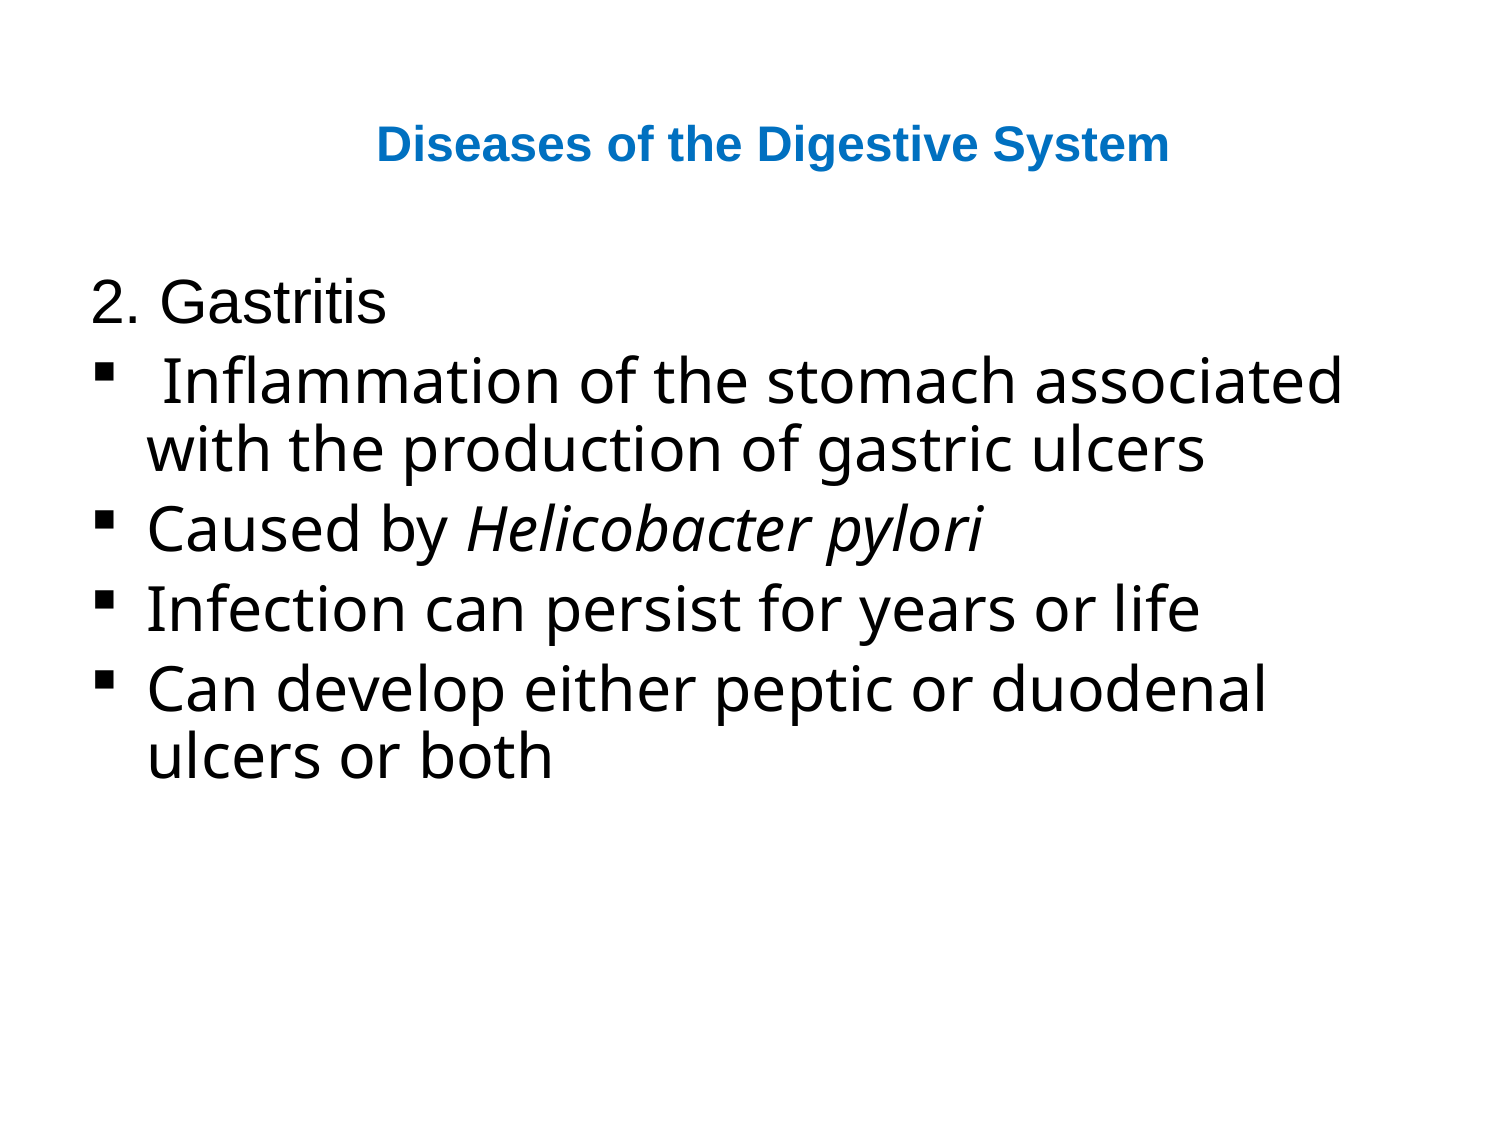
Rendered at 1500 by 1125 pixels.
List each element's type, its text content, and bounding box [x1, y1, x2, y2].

list 2. Gastritis Inflammation of the stomach associated with the production of gastric ulcers Caused by Helicobacter pylori Infection can persist for years or life Can develop either peptic or duodenal ulcers or both [75, 262, 1425, 1005]
text_box Diseases of the Digestive System [98, 47, 1449, 236]
